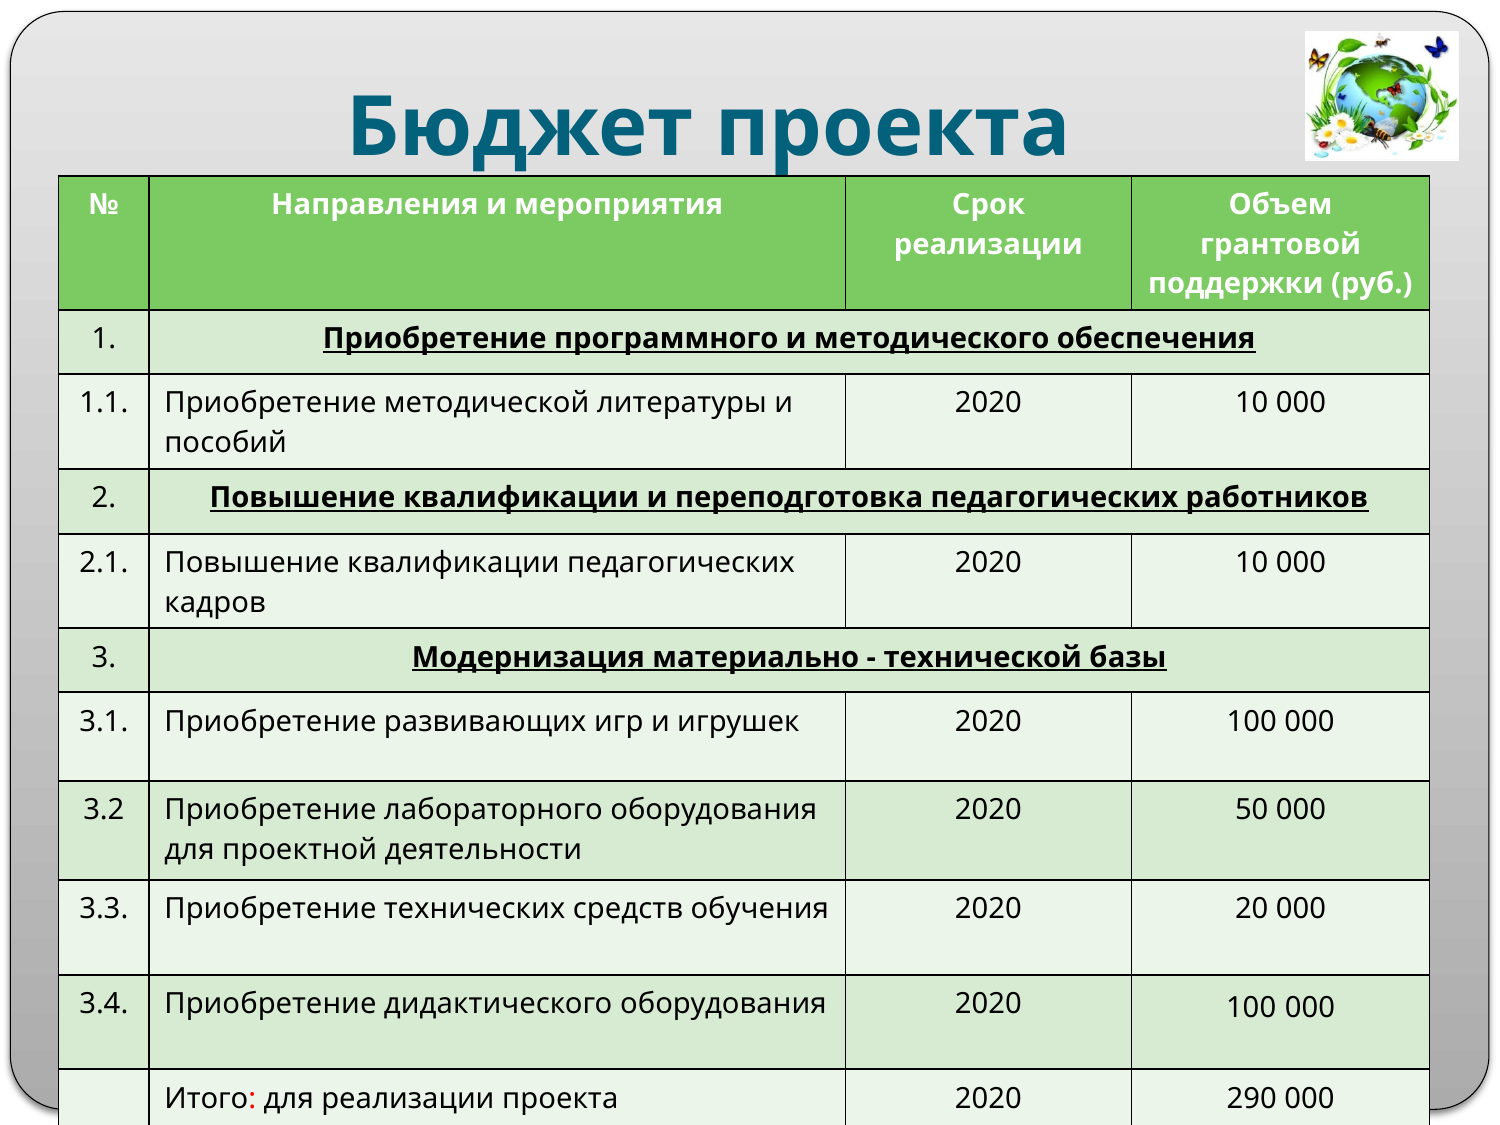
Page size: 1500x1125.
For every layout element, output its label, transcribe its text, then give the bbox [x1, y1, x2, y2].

picture [1304, 30, 1459, 162]
table_cell Приобретение методической литературы и пособий [150, 375, 845, 468]
table_cell 10 000 [1132, 535, 1429, 627]
table_cell 20 000 [1132, 881, 1429, 974]
table_cell 50 000 [1132, 782, 1429, 879]
table_cell Повышение квалификации и переподготовка педагогических работников [150, 470, 1429, 533]
table_cell 2020 [846, 782, 1131, 879]
table_cell Приобретение развивающих игр и игрушек [150, 693, 845, 780]
table_cell 2020 [846, 375, 1131, 468]
table_cell 290 000 [1132, 1070, 1429, 1125]
table_cell Повышение квалификации педагогических кадров [150, 535, 845, 627]
title Бюджет проекта [163, 23, 1255, 175]
table_cell 3.2 [59, 782, 148, 879]
table_cell Приобретение технических средств обучения [150, 881, 845, 974]
table_header № [59, 177, 148, 309]
table_cell 3.1. [59, 693, 148, 780]
table_cell Приобретение программного и методического обеспечения [150, 311, 1429, 373]
table_cell 2020 [846, 881, 1131, 974]
table_cell 10 000 [1132, 375, 1429, 468]
table_cell 2020 [846, 693, 1131, 780]
table_header Объем грантовой поддержки (руб.) [1132, 177, 1429, 309]
table_cell Приобретение дидактического оборудования [150, 976, 845, 1068]
table_cell [59, 1070, 148, 1125]
table_header Срок реализации [846, 177, 1131, 309]
table_cell Модернизация материально - технической базы [150, 629, 1429, 691]
table_cell 3.3. [59, 881, 148, 974]
table_cell 100 000 [1132, 693, 1429, 780]
table_cell 1. [59, 311, 148, 373]
table_cell 100 000 [1132, 976, 1429, 1068]
table_cell 2020 [846, 1070, 1131, 1125]
table_cell 2.1. [59, 535, 148, 627]
table_header Направления и мероприятия [150, 177, 845, 309]
table_cell 3. [59, 629, 148, 691]
table_cell 2020 [846, 976, 1131, 1068]
table_cell Итого: для реализации проекта [150, 1070, 845, 1125]
table_cell 3.4. [59, 976, 148, 1068]
table_cell 2020 [846, 535, 1131, 627]
table_cell 2. [59, 470, 148, 533]
table_cell Приобретение лабораторного оборудования для проектной деятельности [150, 782, 845, 879]
table_cell 1.1. [59, 375, 148, 468]
